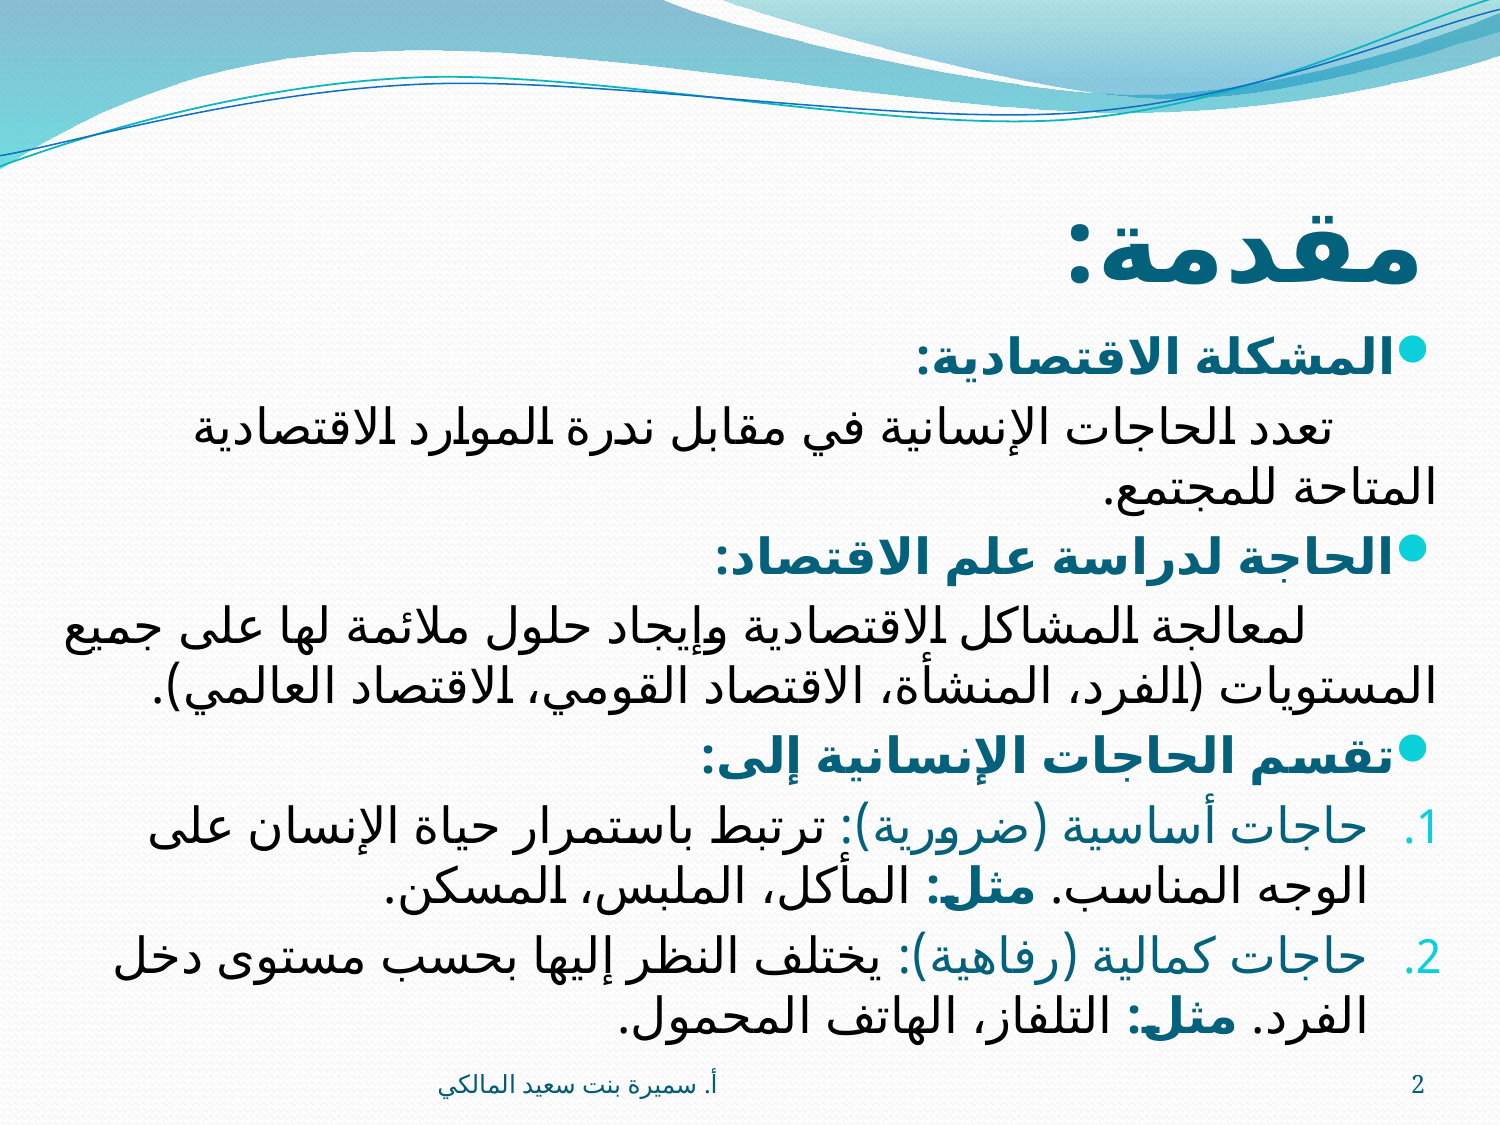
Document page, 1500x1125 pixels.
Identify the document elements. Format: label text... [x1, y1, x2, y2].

footer أ. سميرة بنت سعيد المالكي [437, 1042, 988, 1103]
slide_number 2 [1299, 1042, 1425, 1103]
title مقدمة: [75, 115, 1425, 303]
list المشكلة الاقتصادية: تعدد الحاجات الإنسانية في مقابل ندرة الموارد الاقتصادية المتاحة للمجتمع. الحاجة لدراسة علم الاقتصاد: لمعالجة المشاكل الاقتصادية وإيجاد حلول ملائمة لها على جميع المستويات (الفرد، المنشأة، الاقتصاد القومي، الاقتصاد العالمي). تقسم الحاجات الإنسانية إلى: حاجات أساسية (ضرورية): ترتبط باستمرار حياة الإنسان على الوجه المناسب. مثل: المأكل، الملبس، المسكن. حاجات كمالية (رفاهية): يختلف النظر إليها بحسب مستوى دخل الفرد. مثل: التلفاز، الهاتف المحمول. [35, 317, 1454, 1083]
